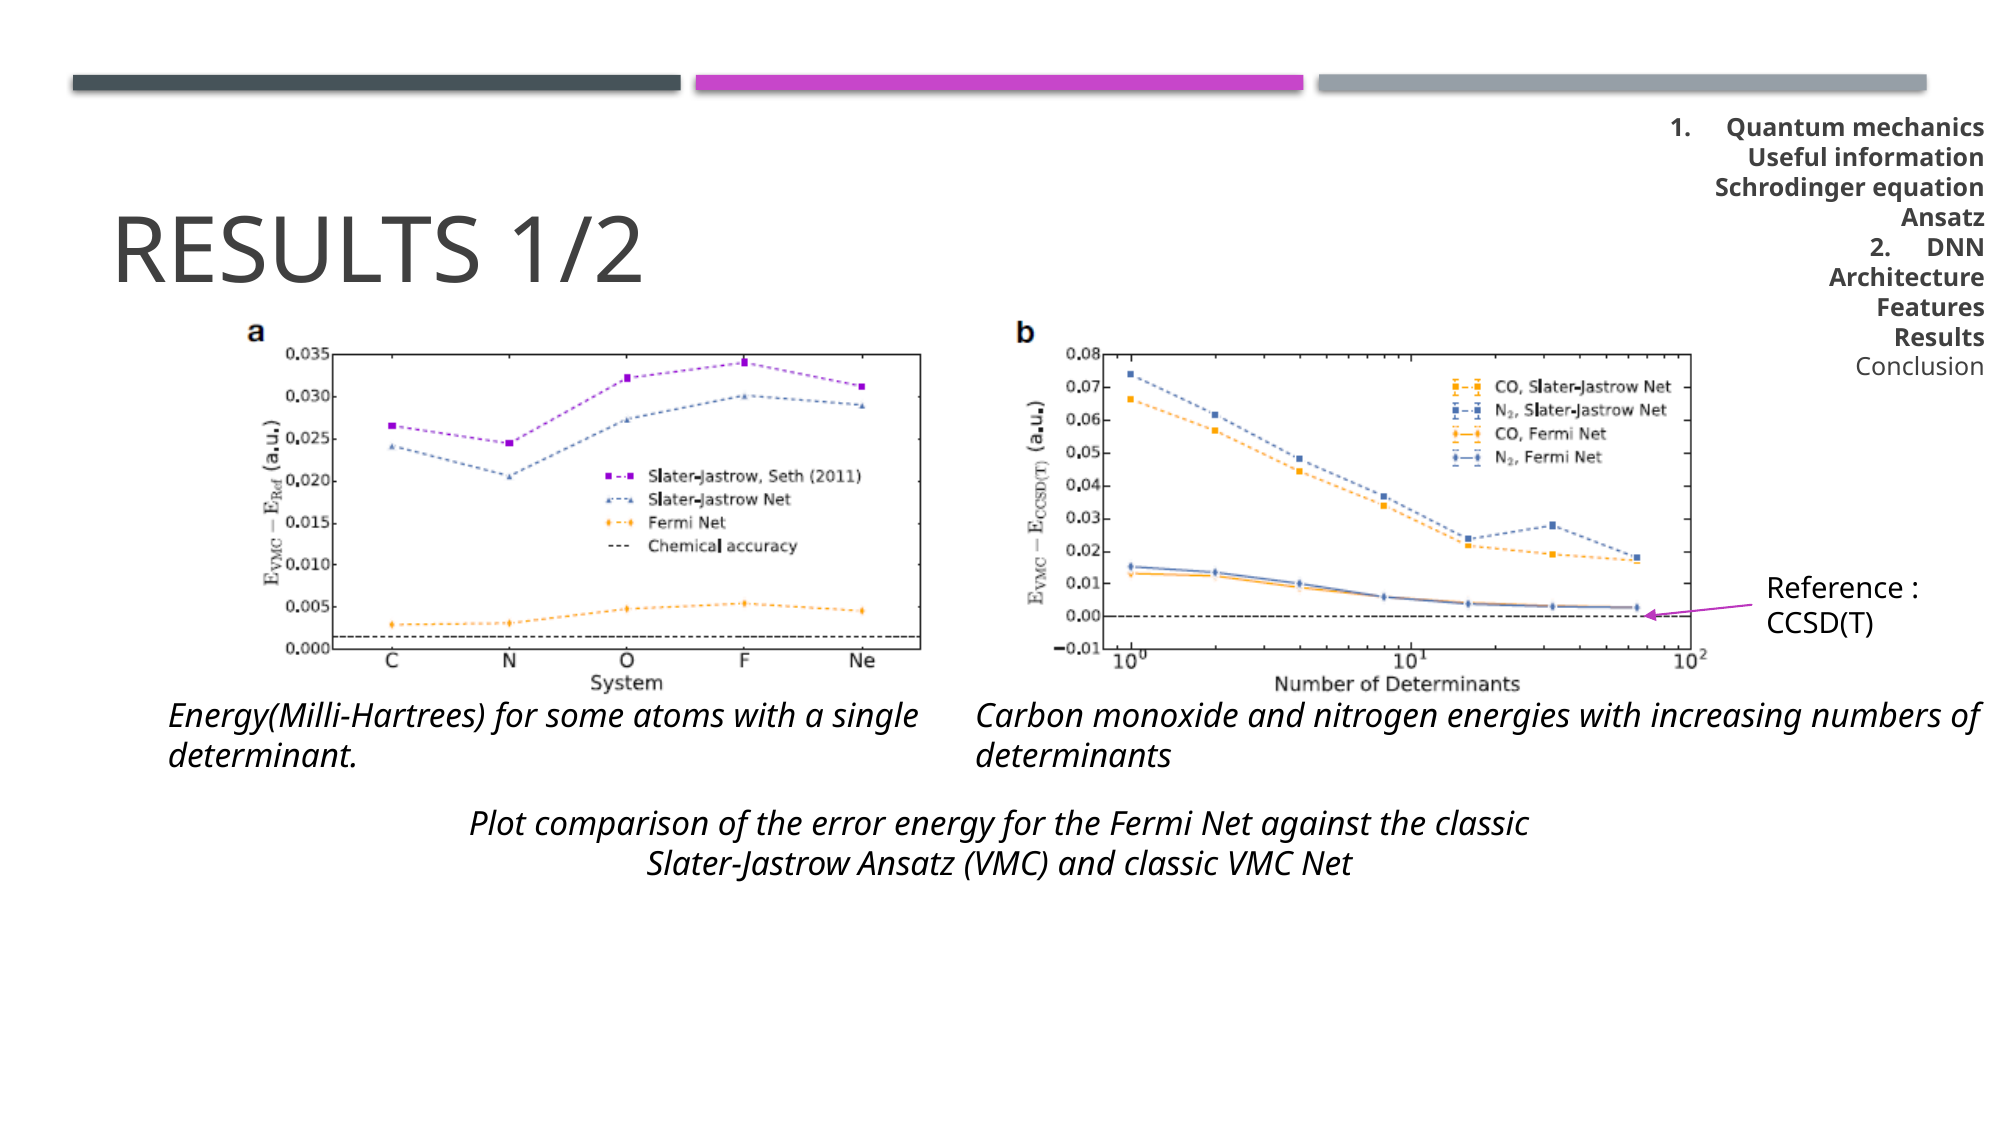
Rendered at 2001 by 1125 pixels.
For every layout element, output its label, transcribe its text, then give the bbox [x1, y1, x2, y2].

text_box Reference : CCSD(T) [1751, 562, 1972, 648]
title Results 1/2 [95, 115, 1597, 311]
text_box Plot comparison of the error energy for the Fermi Net against the classic Slater-Jastrow Ansatz (VMC) and classic VMC Net [404, 795, 1596, 890]
text_box Quantum mechanics Useful information Schrodinger equation Ansatz DNN Architecture Features Results Conclusion [1597, 103, 2000, 389]
text_box Carbon monoxide and nitrogen energies with increasing numbers of determinants [979, 687, 2000, 782]
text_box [1642, 604, 1753, 617]
picture [239, 306, 1718, 713]
text_box Energy(Milli-Hartrees) for some atoms with a single determinant. [153, 687, 979, 782]
